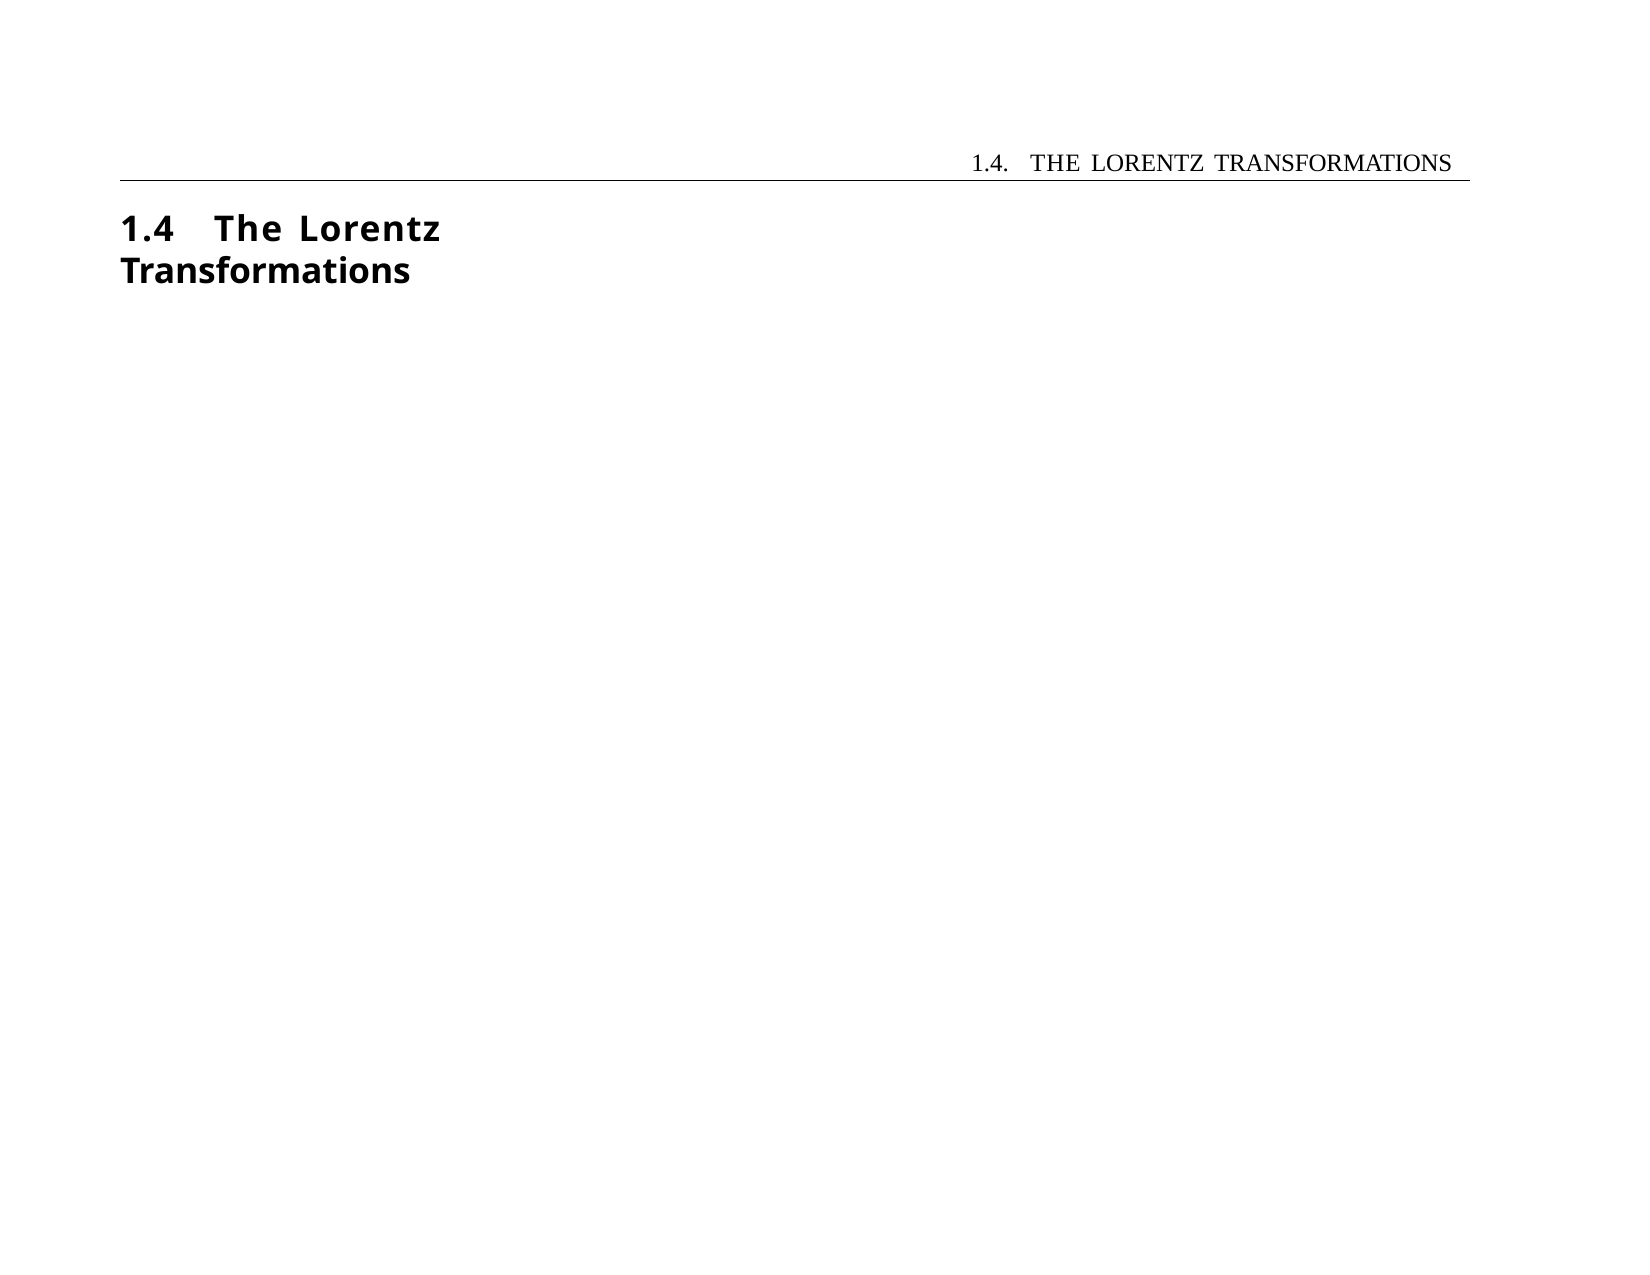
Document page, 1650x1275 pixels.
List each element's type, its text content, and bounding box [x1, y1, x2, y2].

text_box 1.4. THE LORENTZ TRANSFORMATIONS [969, 144, 1473, 176]
text_box 1.4 The Lorentz Transformations [117, 203, 731, 291]
